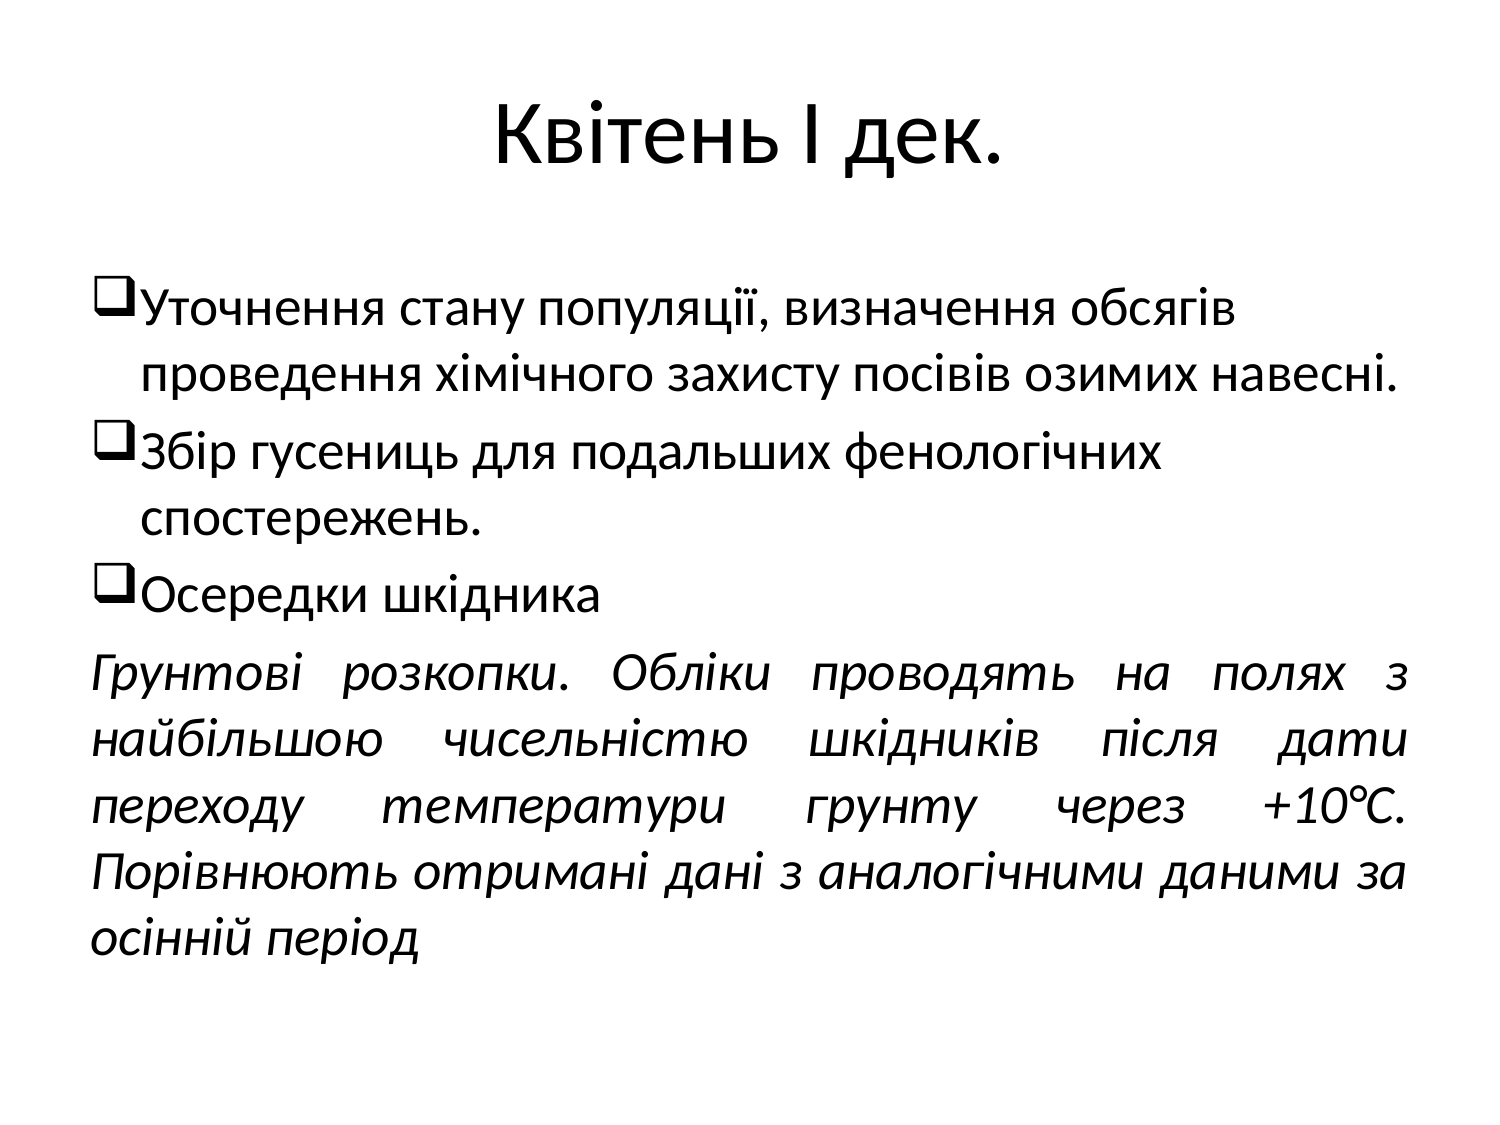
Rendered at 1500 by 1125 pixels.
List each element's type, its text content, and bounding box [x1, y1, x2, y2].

title Квітень І дек. [75, 45, 1425, 209]
list Уточнення стану популяції, визначення обсягів проведення хімічного захисту посівів озимих навесні. Збір гусениць для подальших фенологічних спостережень. Осередки шкідника Грунтові розкопки. Обліки проводять на полях з найбільшою чисельністю шкідників після дати переходу температури грунту через +10°С. Порівнюють отримані дані з аналогічними даними за осінній період [75, 262, 1425, 1005]
